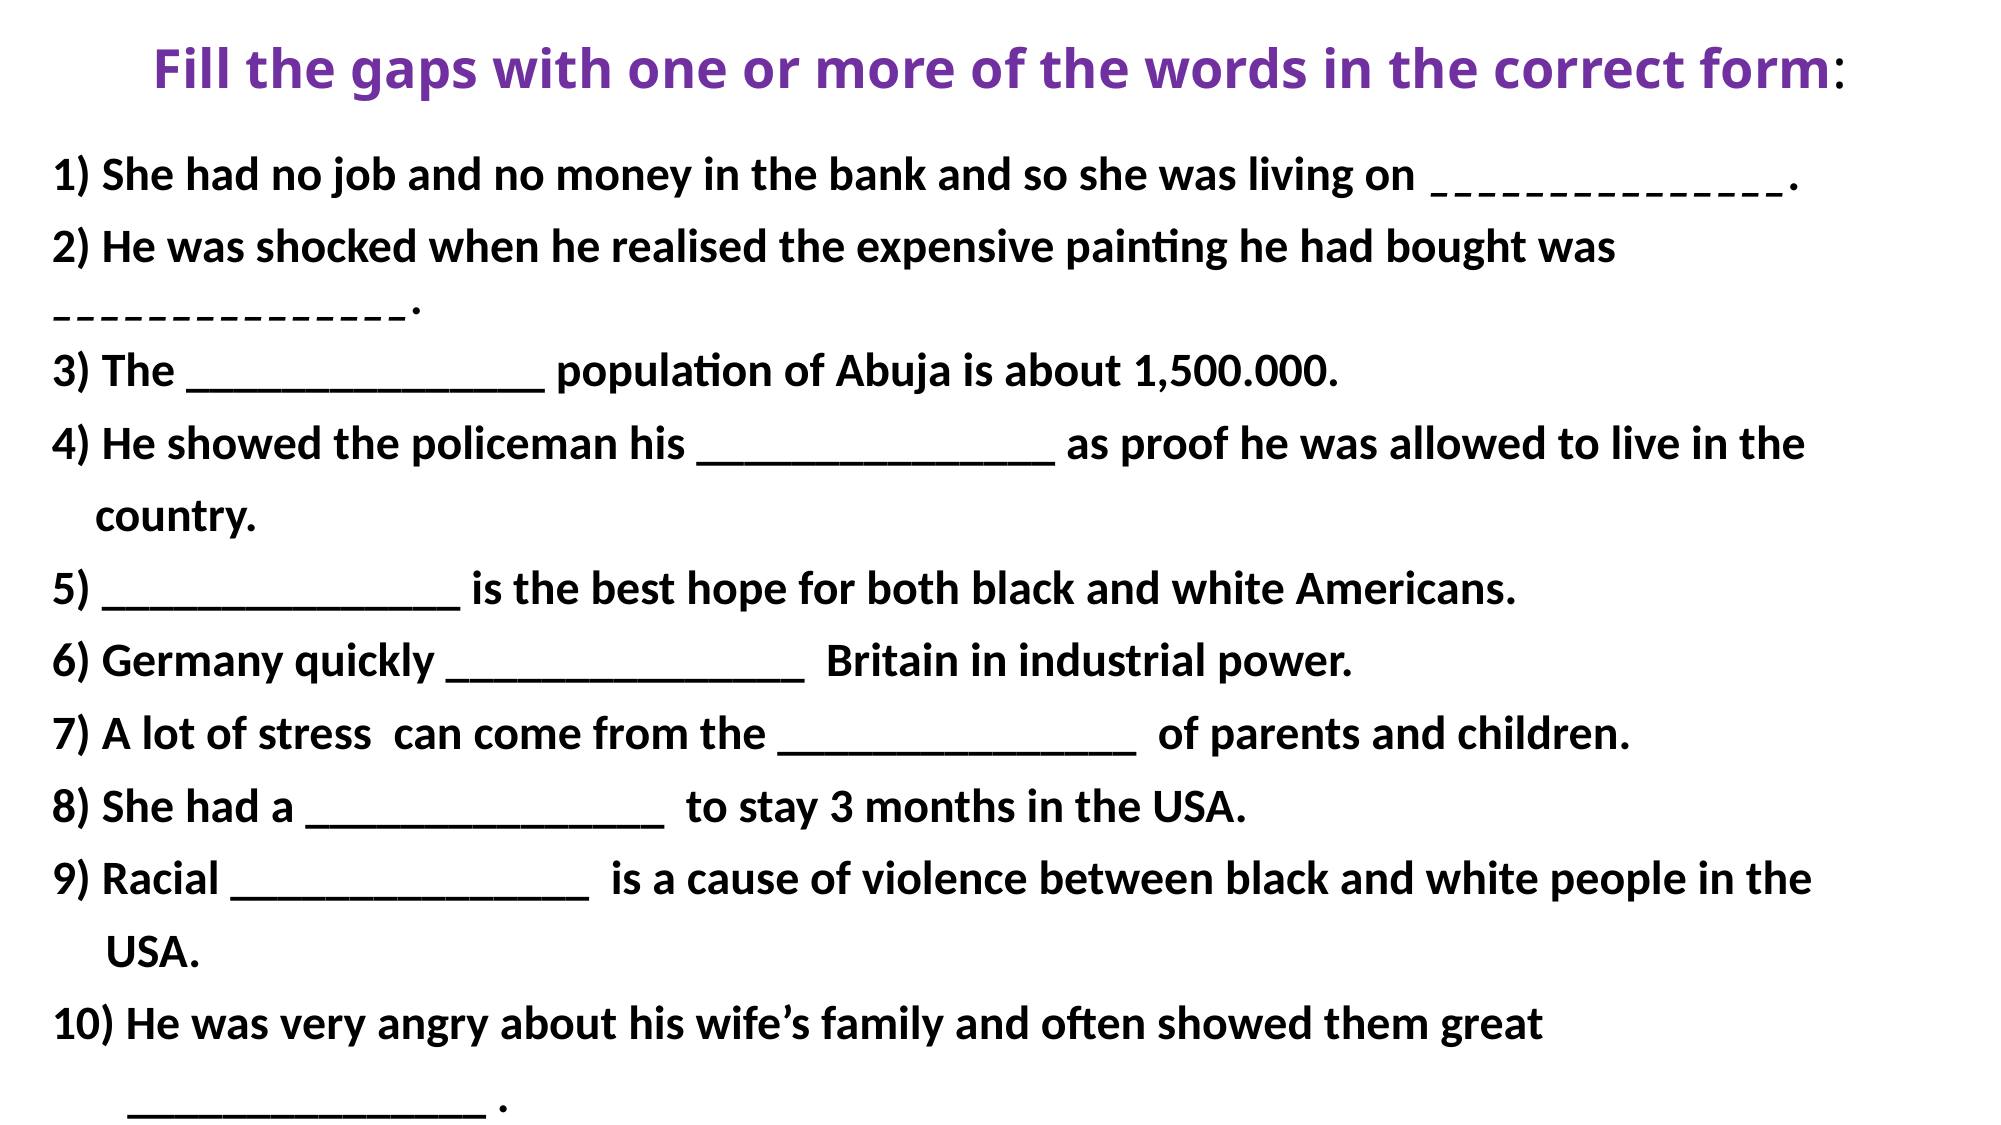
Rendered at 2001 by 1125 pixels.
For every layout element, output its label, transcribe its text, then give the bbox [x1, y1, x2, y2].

title Fill the gaps with one or more of the words in the correct form: [137, 32, 1863, 141]
list 1) She had no job and no money in the bank and so she was living on _______________. 2) He was shocked when he realised the expensive painting he had bought was _______________. 3) The _______________ population of Abuja is about 1,500.000. 4) He showed the policeman his _______________ as proof he was allowed to live in the country. 5) _______________ is the best hope for both black and white Americans. 6) Germany quickly _______________ Britain in industrial power. 7) A lot of stress can come from the _______________ of parents and children. 8) She had a _______________ to stay 3 months in the USA. 9) Racial _______________ is a cause of violence between black and white people in the USA. 10) He was very angry about his wife’s family and often showed them great _______________ . [36, 141, 1948, 1125]
